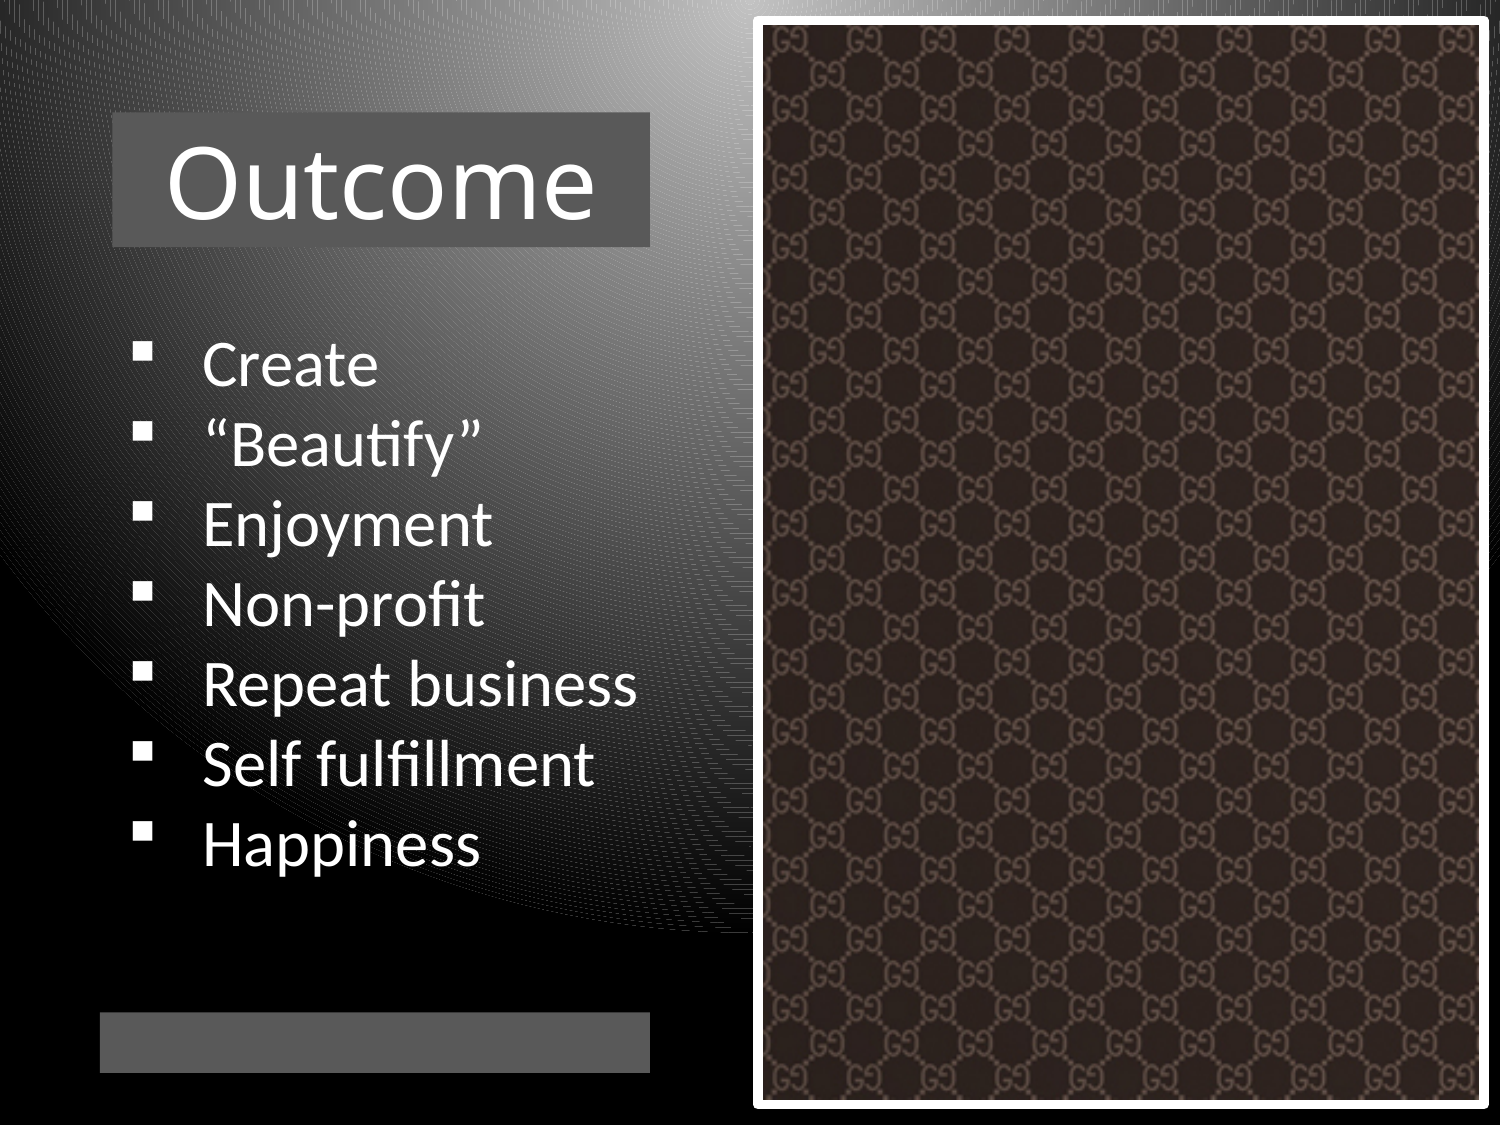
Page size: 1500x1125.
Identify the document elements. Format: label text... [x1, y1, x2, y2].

text_box Outcome [112, 112, 650, 248]
text_box Create “Beautify” Enjoyment Non-profit Repeat business Self fulfillment Happiness [112, 312, 700, 887]
text_box [99, 1012, 650, 1073]
picture [762, 24, 1480, 1101]
